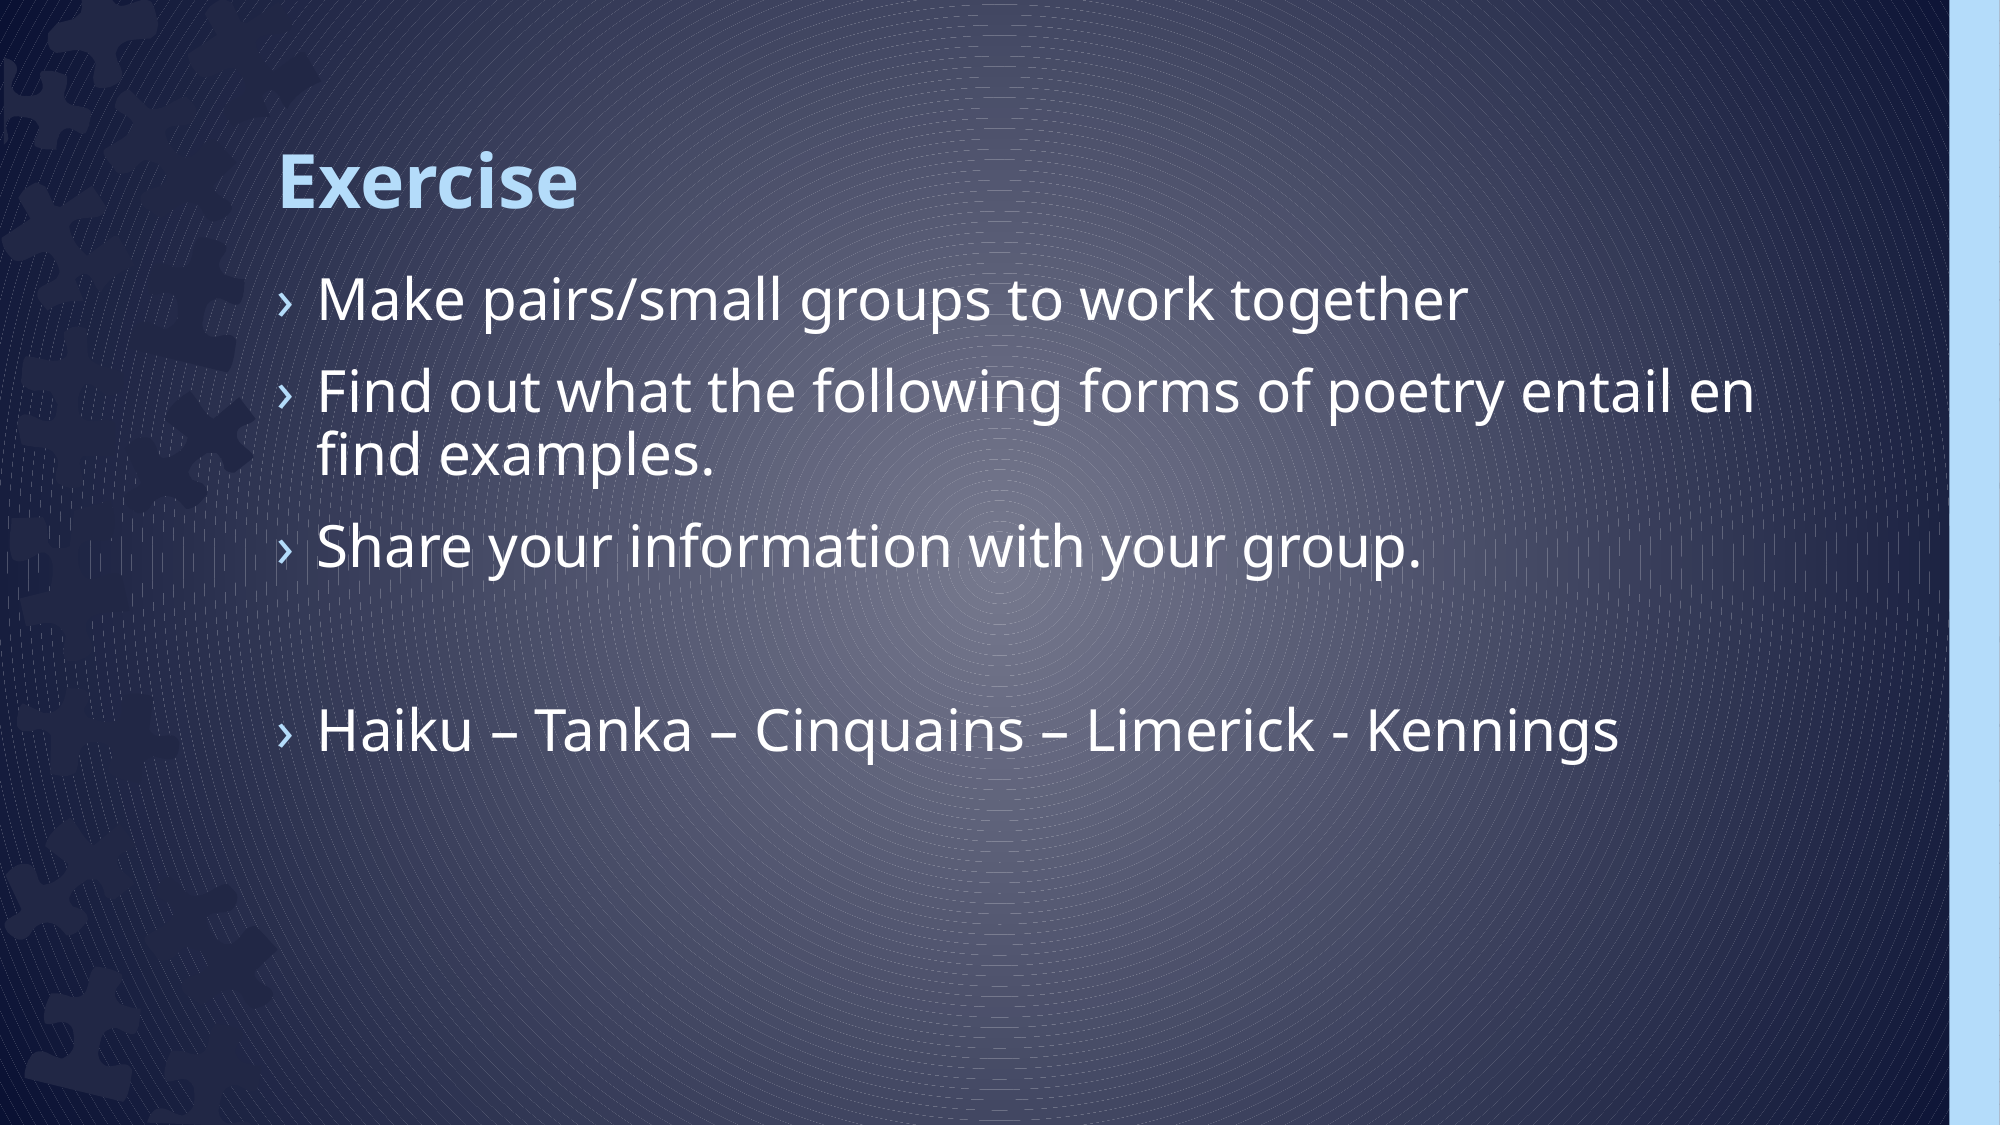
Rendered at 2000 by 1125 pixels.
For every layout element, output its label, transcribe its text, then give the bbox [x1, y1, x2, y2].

list Make pairs/small groups to work together Find out what the following forms of poetry entail en find examples. Share your information with your group. Haiku – Tanka – Cinquains – Limerick - Kennings [261, 262, 1867, 1013]
title Exercise [261, 29, 1867, 233]
